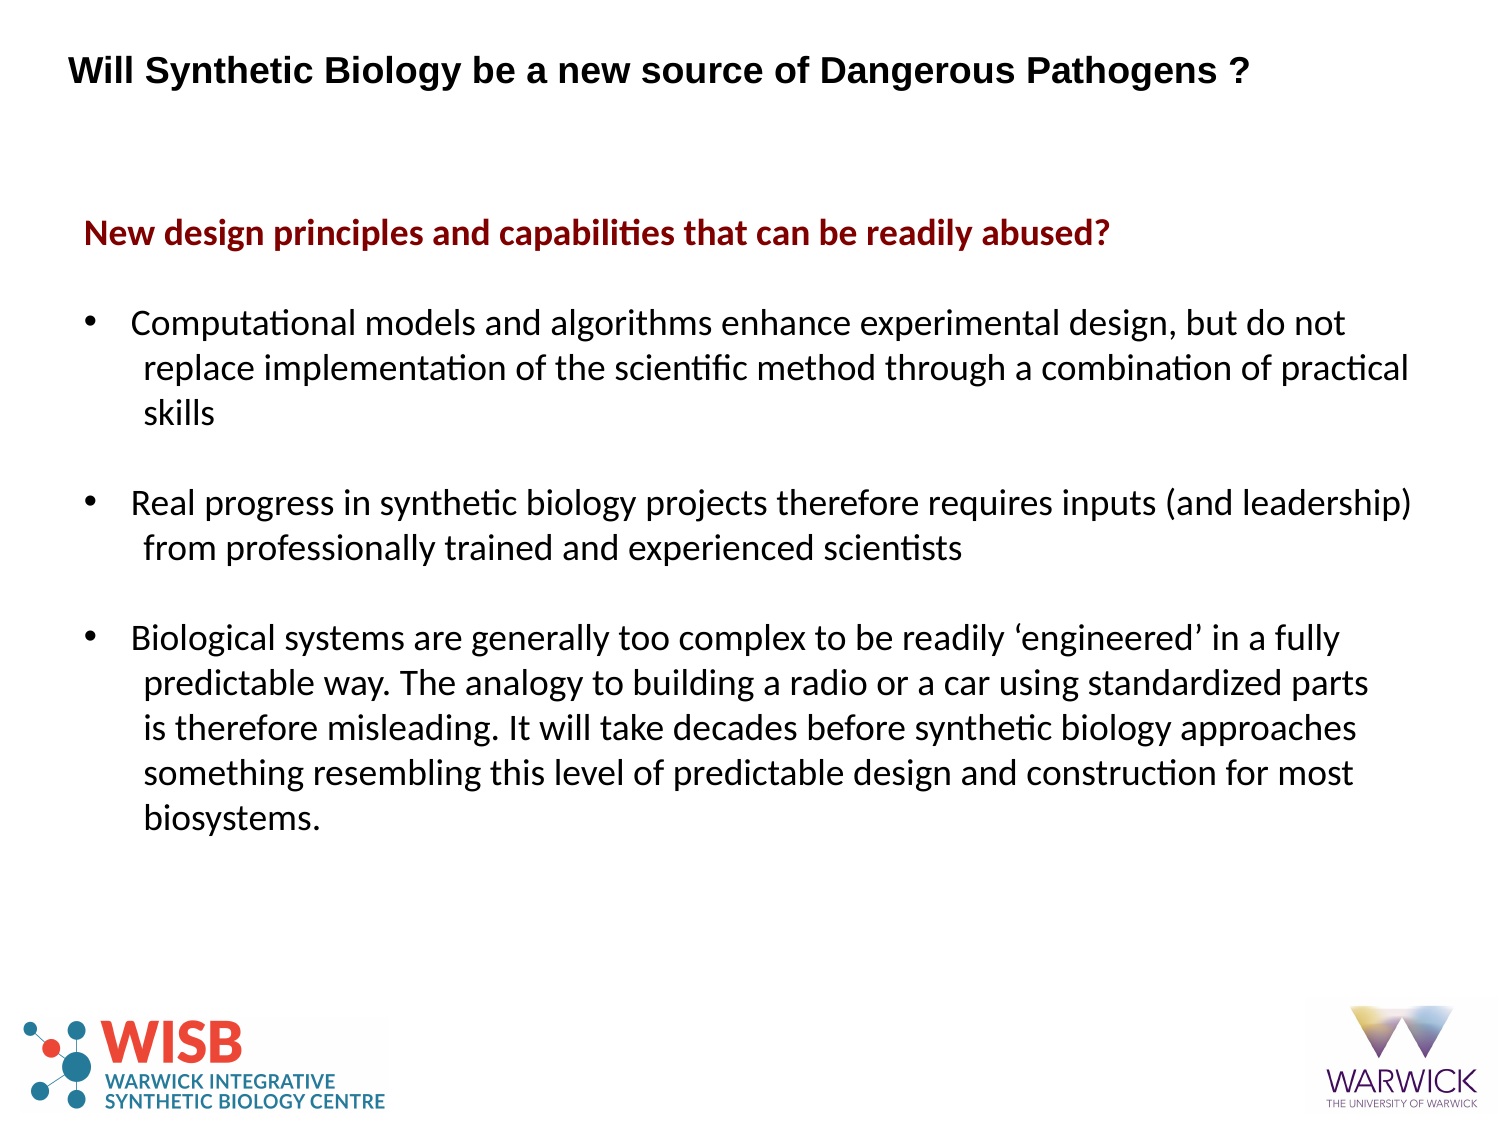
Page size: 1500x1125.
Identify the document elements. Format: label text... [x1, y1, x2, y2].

text_box New design principles and capabilities that can be readily abused? Computational models and algorithms enhance experimental design, but do not replace implementation of the scientific method through a combination of practical skills Real progress in synthetic biology projects therefore requires inputs (and leadership) from professionally trained and experienced scientists Biological systems are generally too complex to be readily ‘engineered’ in a fully predictable way. The analogy to building a radio or a car using standardized parts is therefore misleading. It will take decades before synthetic biology approaches something resembling this level of predictable design and construction for most biosystems. [69, 200, 1438, 846]
text_box Will Synthetic Biology be a new source of Dangerous Pathogens ? [53, 38, 1268, 99]
picture [1305, 997, 1499, 1114]
picture [20, 1016, 390, 1113]
